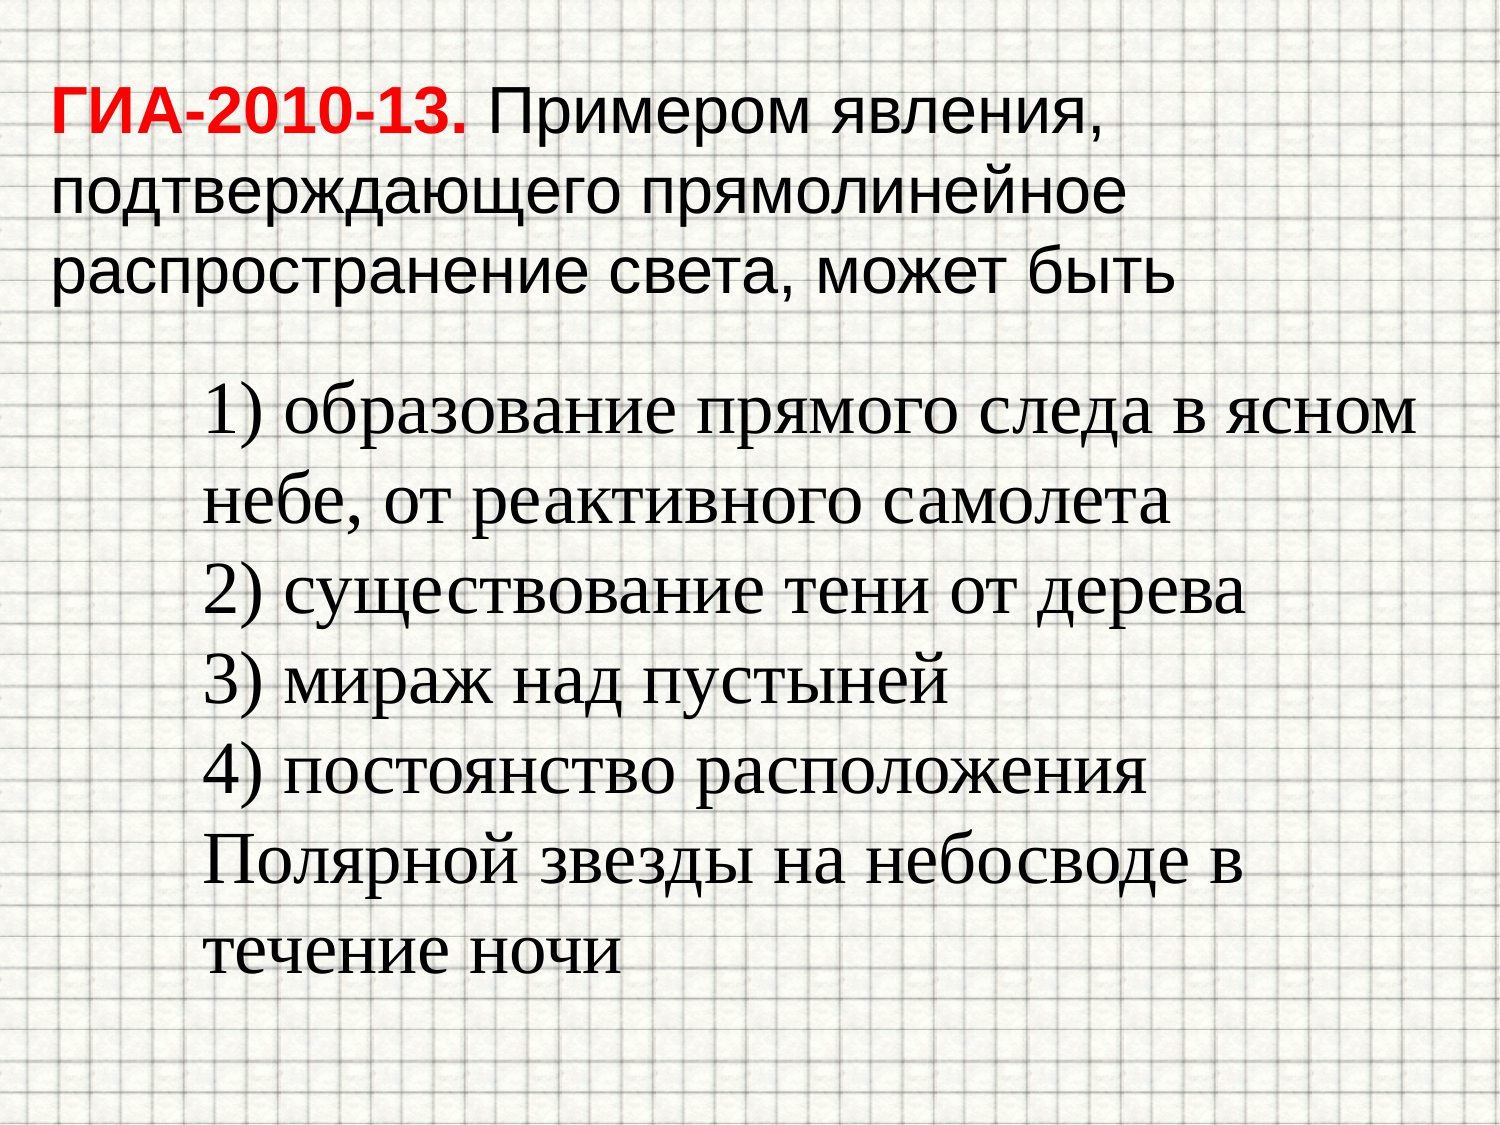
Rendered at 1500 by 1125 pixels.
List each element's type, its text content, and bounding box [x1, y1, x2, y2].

text_box 1) образование прямого следа в ясном небе, от реактивного самолета 2) существование тени от дерева 3) мираж над пустыней 4) постоянство расположения Полярной звезды на небосводе в течение ночи [187, 351, 1465, 997]
picture [0, 0, 1500, 1125]
title ГИА-2010-13. Примером явления, подтверждающего прямолинейное распространение света, может быть [35, 45, 1477, 329]
